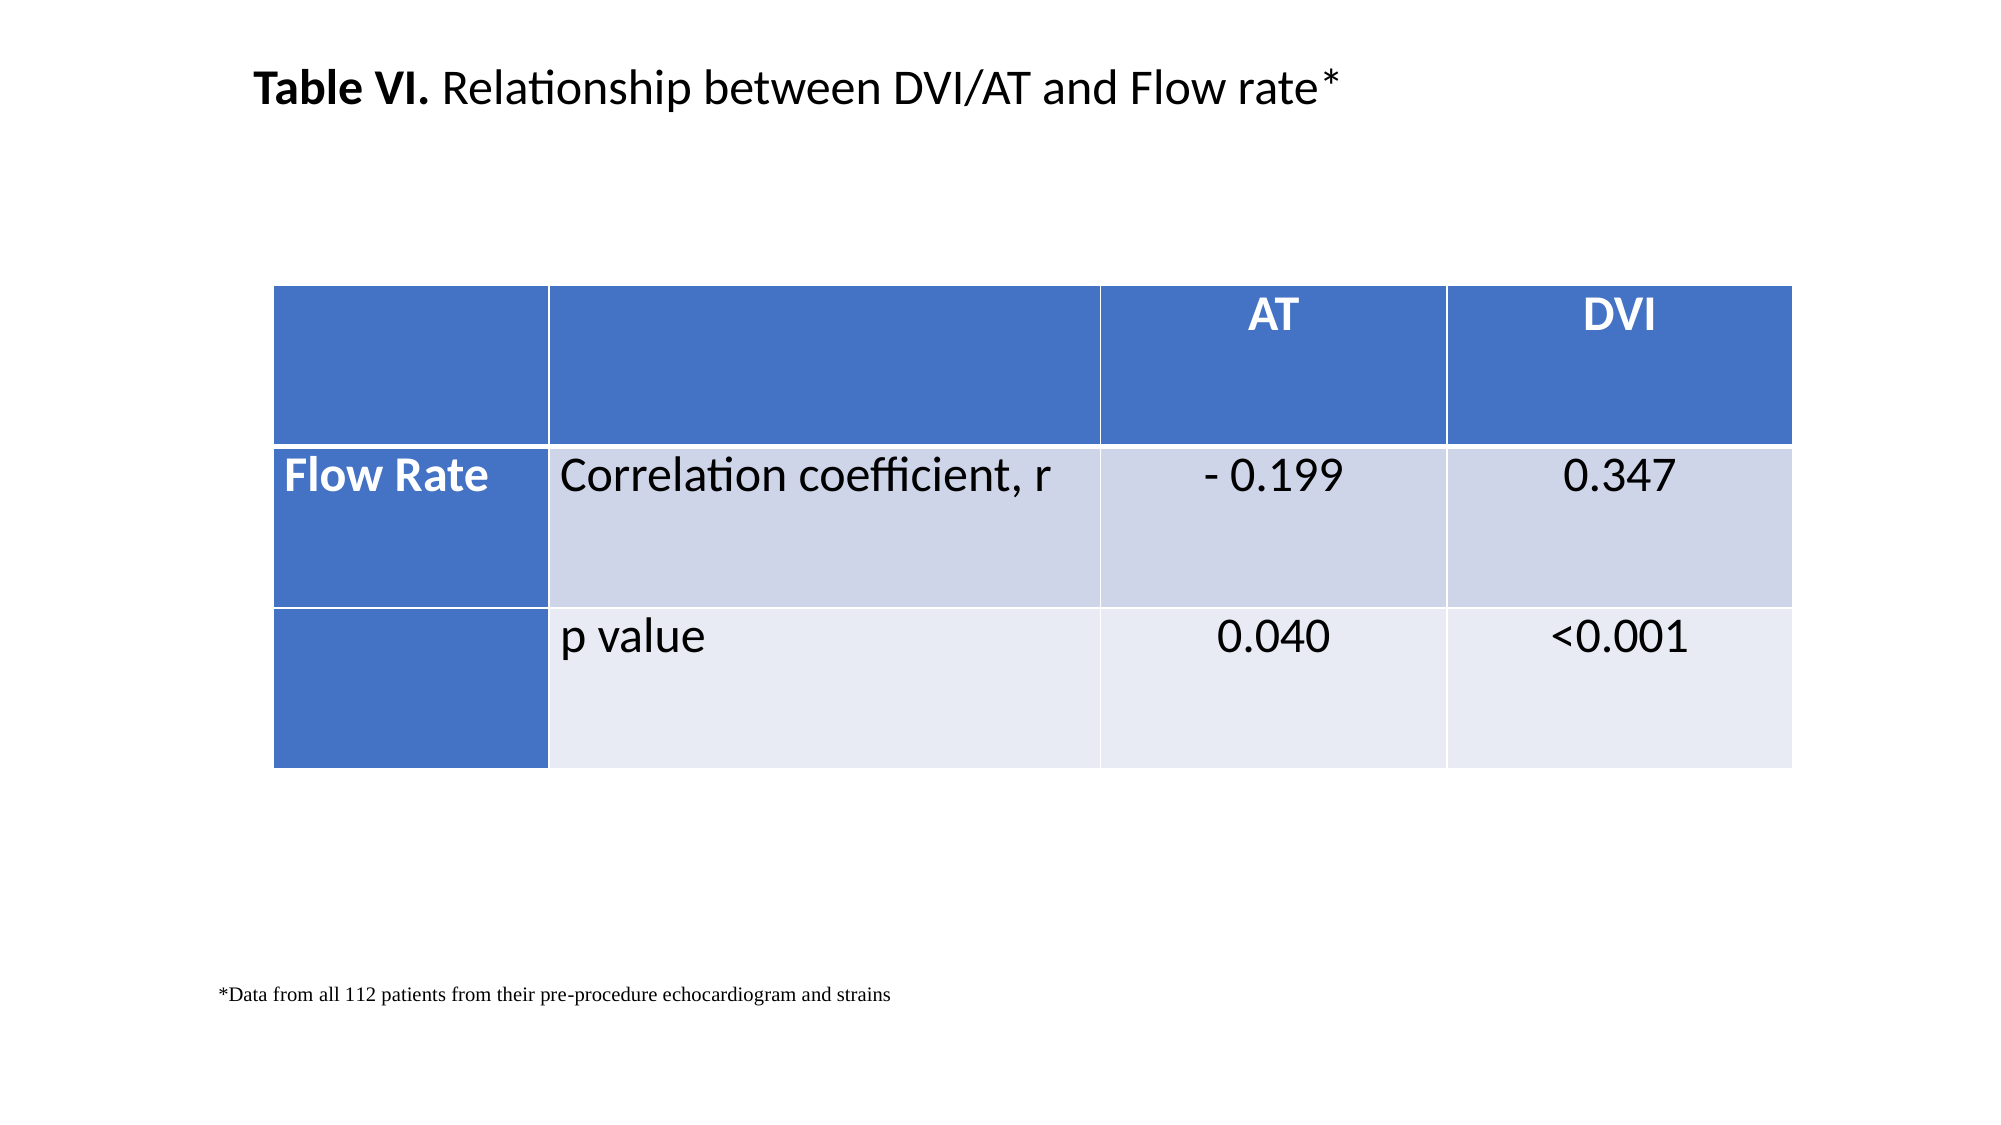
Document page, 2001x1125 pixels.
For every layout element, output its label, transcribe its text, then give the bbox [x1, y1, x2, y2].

text_box Table VI. Relationship between DVI/AT and Flow rate* [238, 46, 1360, 167]
picture [218, 982, 1159, 1031]
table_cell - 0.199 [1101, 449, 1446, 607]
table_cell 0.347 [1448, 449, 1792, 607]
table_cell <0.001 [1448, 609, 1792, 768]
table_cell Flow Rate [274, 449, 548, 607]
table_header [550, 286, 1100, 444]
table_cell p value [550, 609, 1100, 768]
table_header [274, 286, 548, 444]
table_cell Correlation coefficient, r [550, 449, 1100, 607]
table_cell [274, 609, 548, 768]
table_header AT [1101, 286, 1446, 444]
table_cell 0.040 [1101, 609, 1446, 768]
table_header DVI [1448, 286, 1792, 444]
